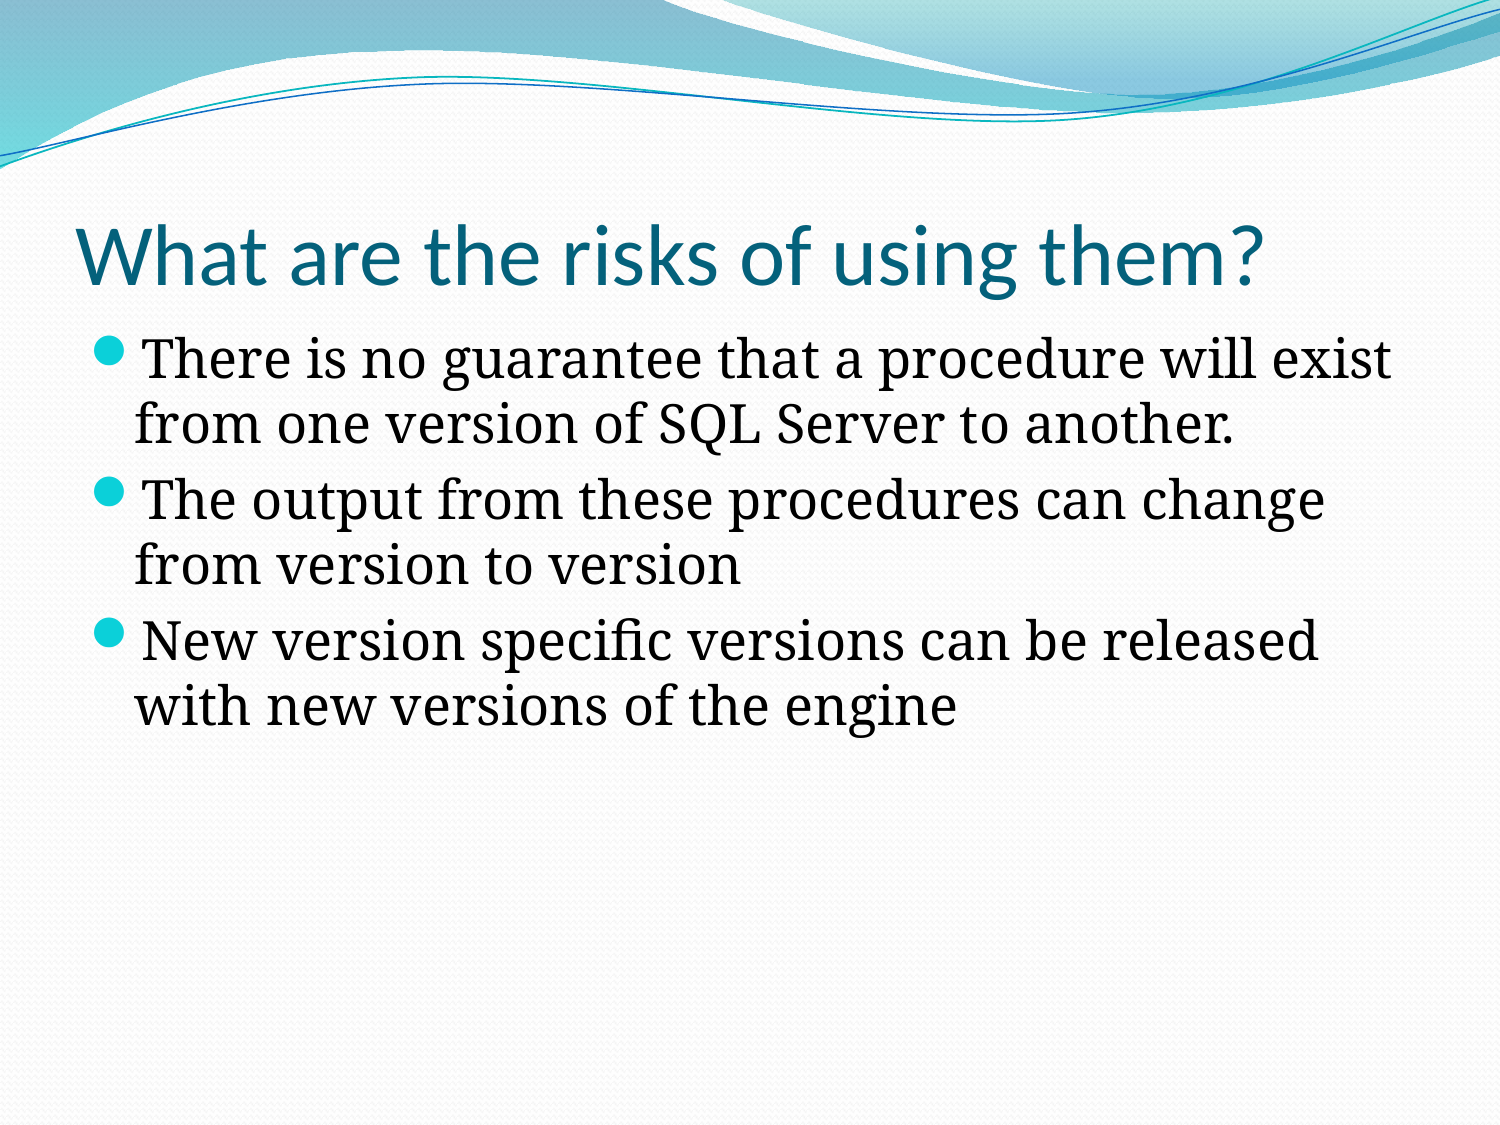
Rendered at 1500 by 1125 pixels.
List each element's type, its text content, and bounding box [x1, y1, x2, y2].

list There is no guarantee that a procedure will exist from one version of SQL Server to another. The output from these procedures can change from version to version New version specific versions can be released with new versions of the engine [75, 317, 1425, 1038]
title What are the risks of using them? [75, 115, 1425, 303]
